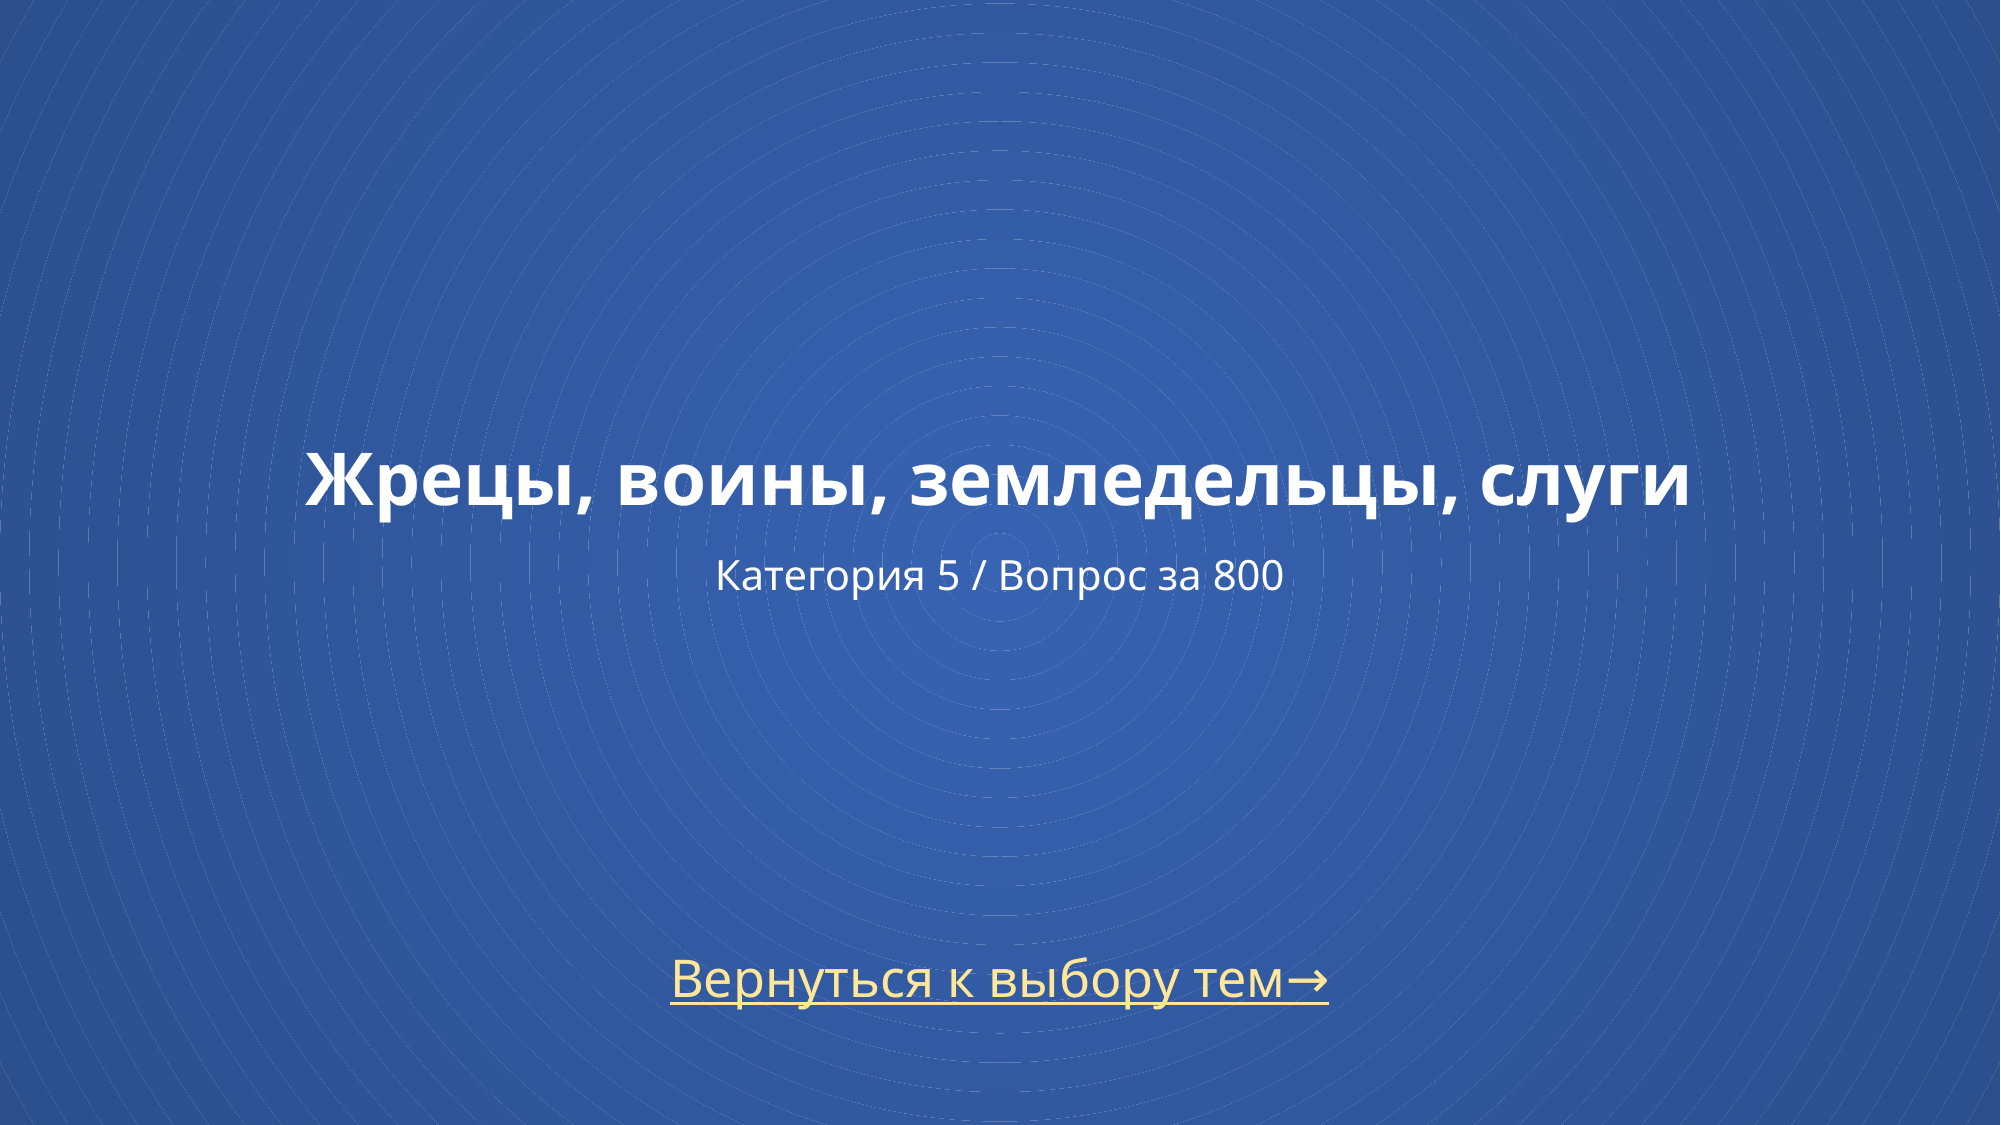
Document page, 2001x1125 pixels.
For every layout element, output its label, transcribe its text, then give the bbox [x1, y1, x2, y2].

title Жрецы, воины, земледельцы, слуги Категория 5 / Вопрос за 800 [117, 396, 1883, 646]
text_box Вернуться к выбору тем→ [655, 938, 1345, 1016]
